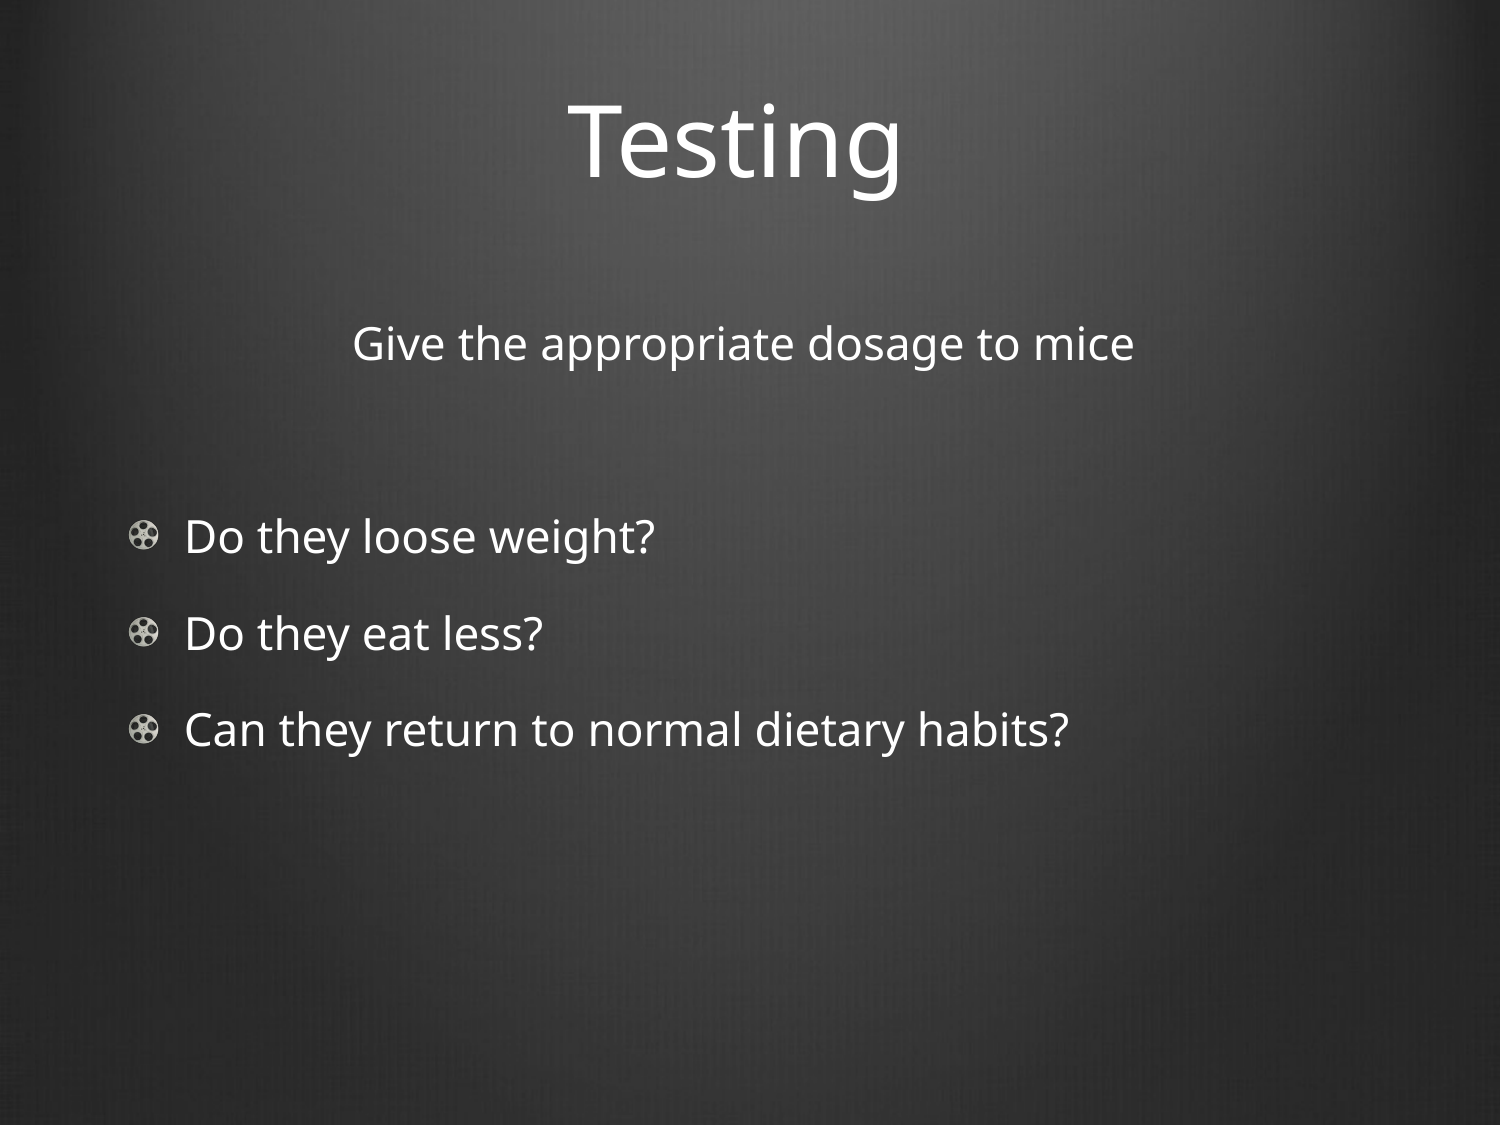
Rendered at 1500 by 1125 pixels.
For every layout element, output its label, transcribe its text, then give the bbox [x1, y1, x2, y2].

title Testing [112, 19, 1388, 255]
picture [127, 712, 160, 745]
picture [127, 615, 160, 648]
picture [127, 518, 160, 551]
list Give the appropriate dosage to mice Do they loose weight? Do they eat less? Can they return to normal dietary habits? [112, 306, 1388, 1005]
